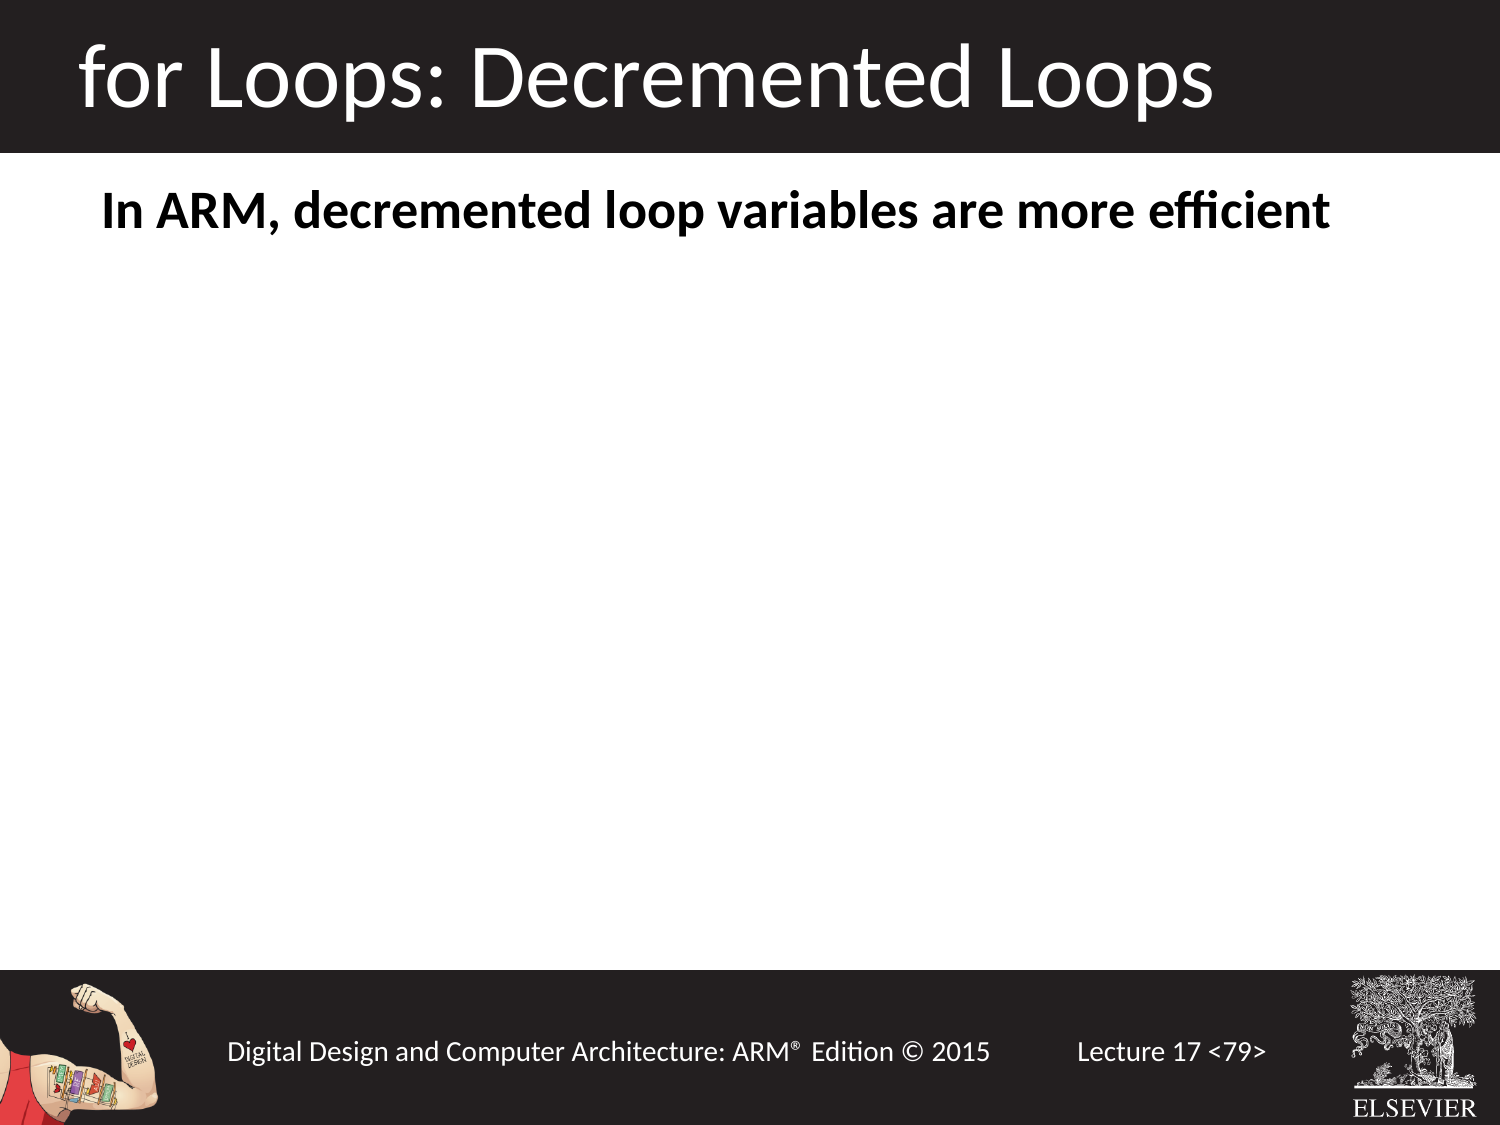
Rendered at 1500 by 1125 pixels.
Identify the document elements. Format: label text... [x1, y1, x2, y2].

text_box for Loops: Decremented Loops [63, 8, 1488, 133]
text_box In ARM, decremented loop variables are more efficient [86, 166, 1374, 267]
picture [1350, 974, 1477, 1117]
picture [0, 979, 163, 1125]
